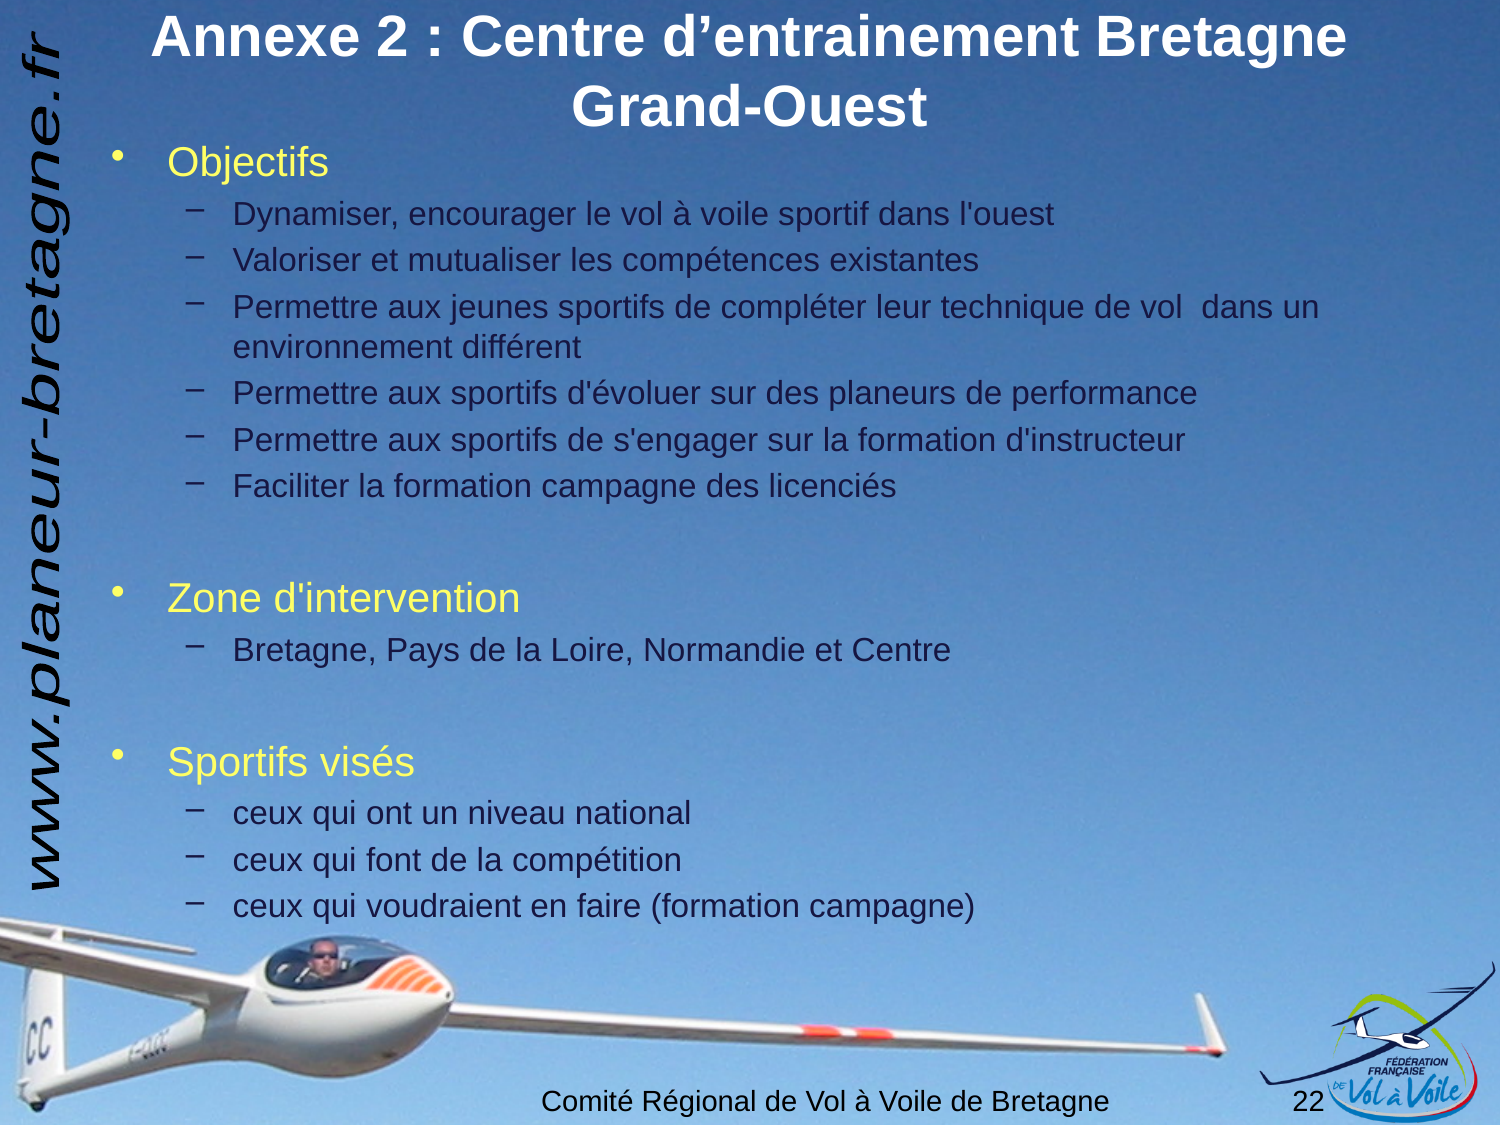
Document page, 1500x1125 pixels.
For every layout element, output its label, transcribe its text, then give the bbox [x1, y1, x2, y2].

list Objectifs Dynamiser, encourager le vol à voile sportif dans l'ouest Valoriser et mutualiser les compétences existantes Permettre aux jeunes sportifs de compléter leur technique de vol dans un environnement différent Permettre aux sportifs d'évoluer sur des planeurs de performance Permettre aux sportifs de s'engager sur la formation d'instructeur Faciliter la formation campagne des licenciés Zone d'intervention Bretagne, Pays de la Loire, Normandie et Centre Sportifs visés ceux qui ont un niveau national ceux qui font de la compétition ceux qui voudraient en faire (formation campagne) [95, 127, 1425, 950]
title Annexe 2 : Centre d’entrainement Bretagne Grand-Ouest [74, 23, 1426, 112]
picture [0, 0, 1500, 1125]
